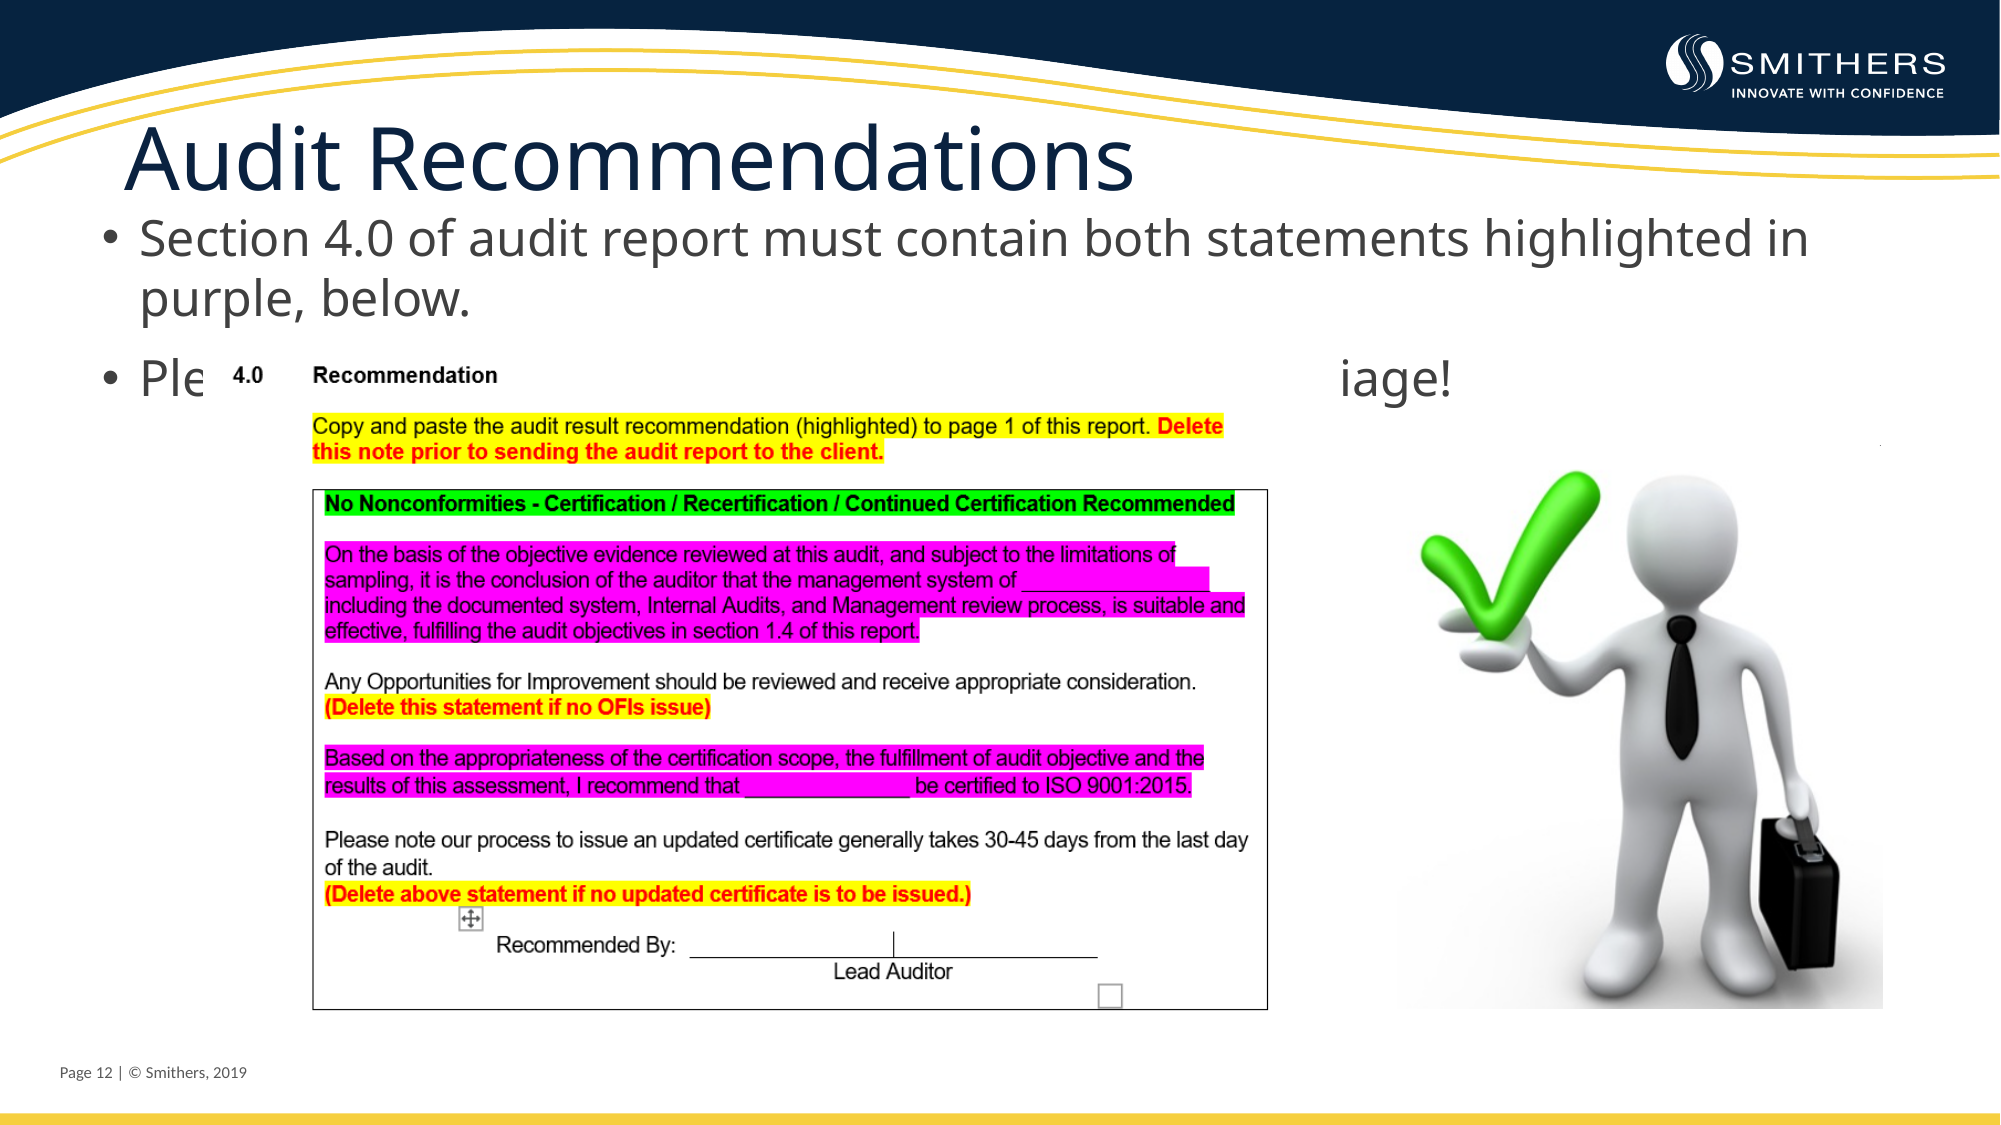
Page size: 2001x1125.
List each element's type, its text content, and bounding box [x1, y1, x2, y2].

picture [0, 0, 2000, 194]
picture [1397, 445, 1883, 1009]
picture [203, 352, 1340, 1050]
slide_number Page 12 | © Smithers, 2019 [59, 1029, 371, 1083]
title Audit Recommendations [101, 69, 1863, 255]
list Section 4.0 of audit report must contain both statements highlighted in purple, below. Please be careful as you delete non-applicable verbiage! [101, 205, 1941, 1050]
